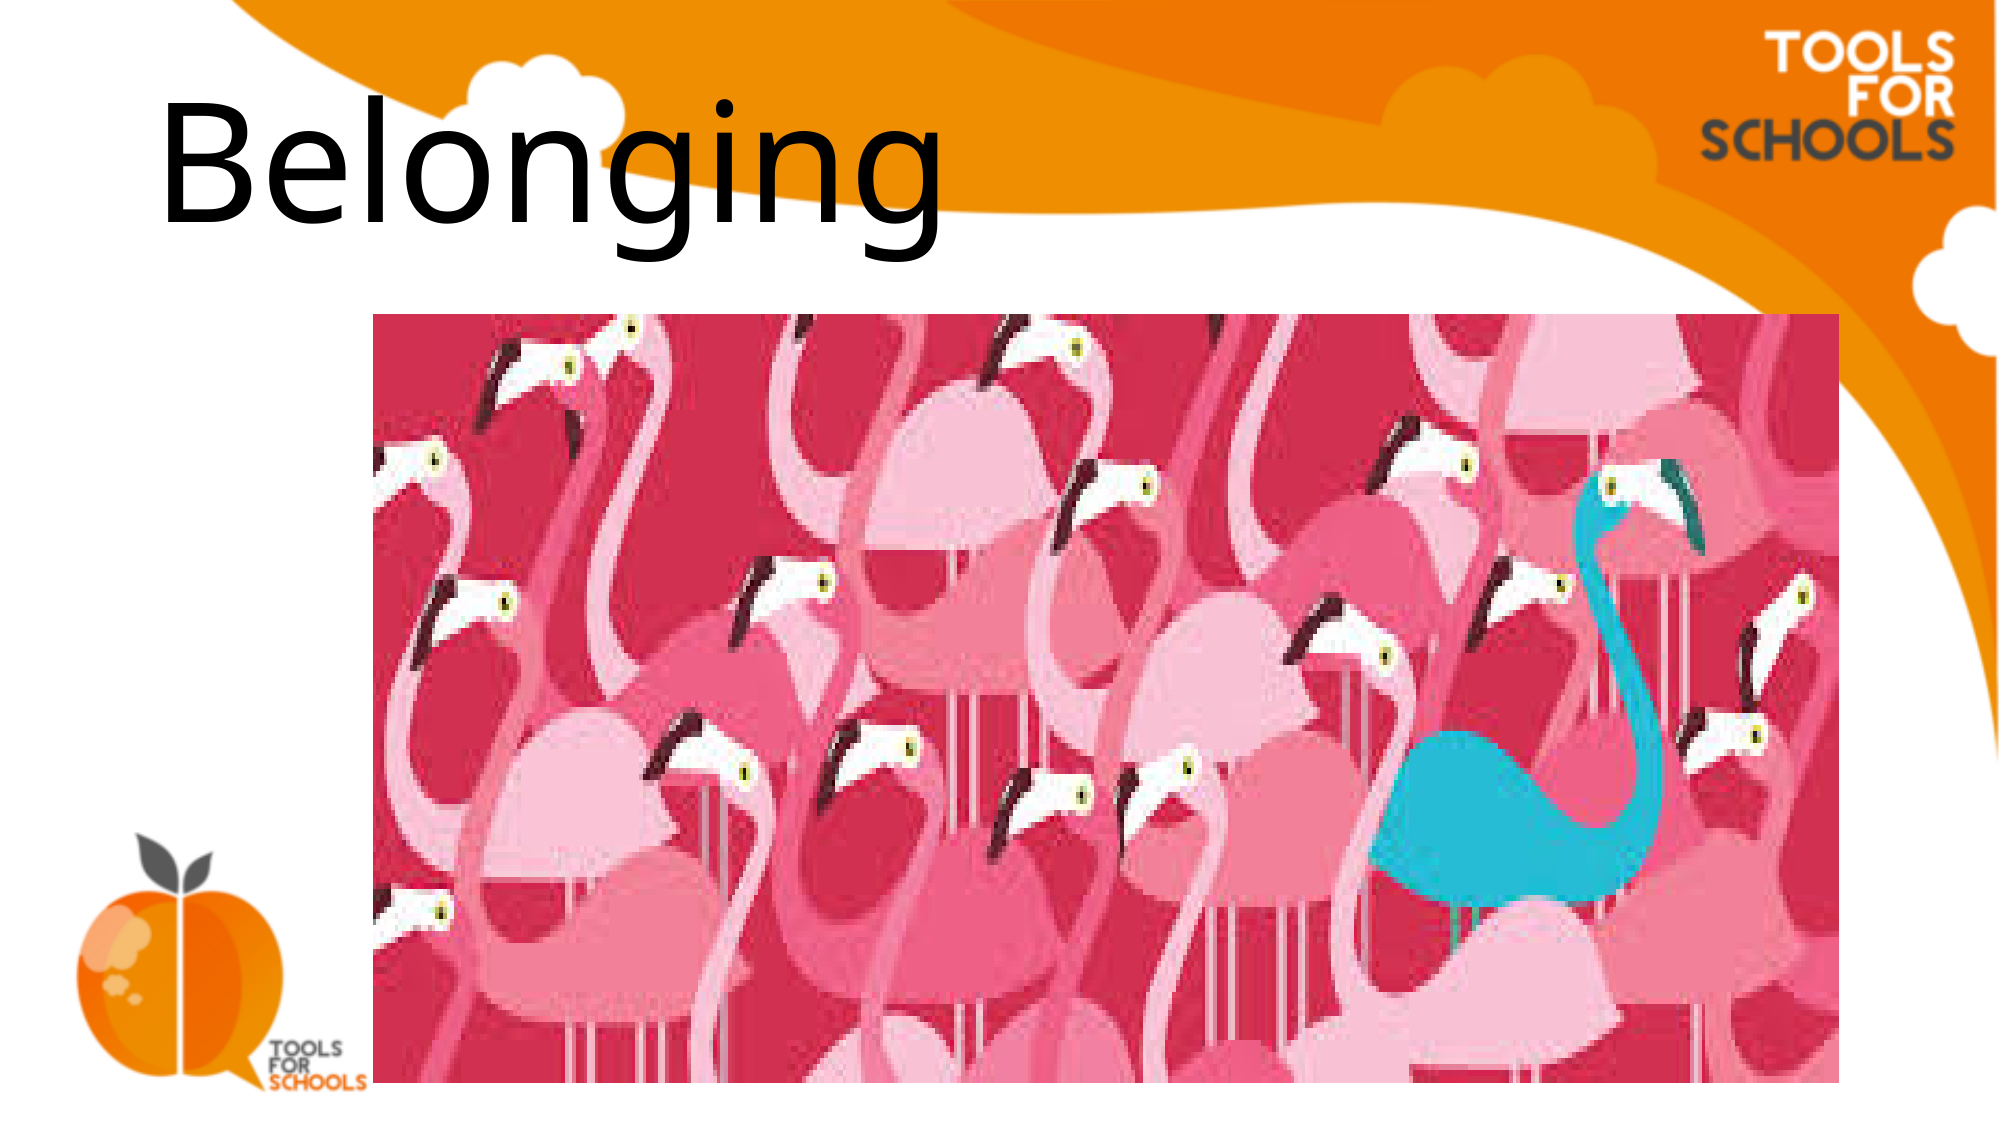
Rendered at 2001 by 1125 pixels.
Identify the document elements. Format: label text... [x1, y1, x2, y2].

picture [0, 0, 2001, 1125]
title Belonging [137, 59, 1863, 278]
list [373, 314, 1839, 1083]
